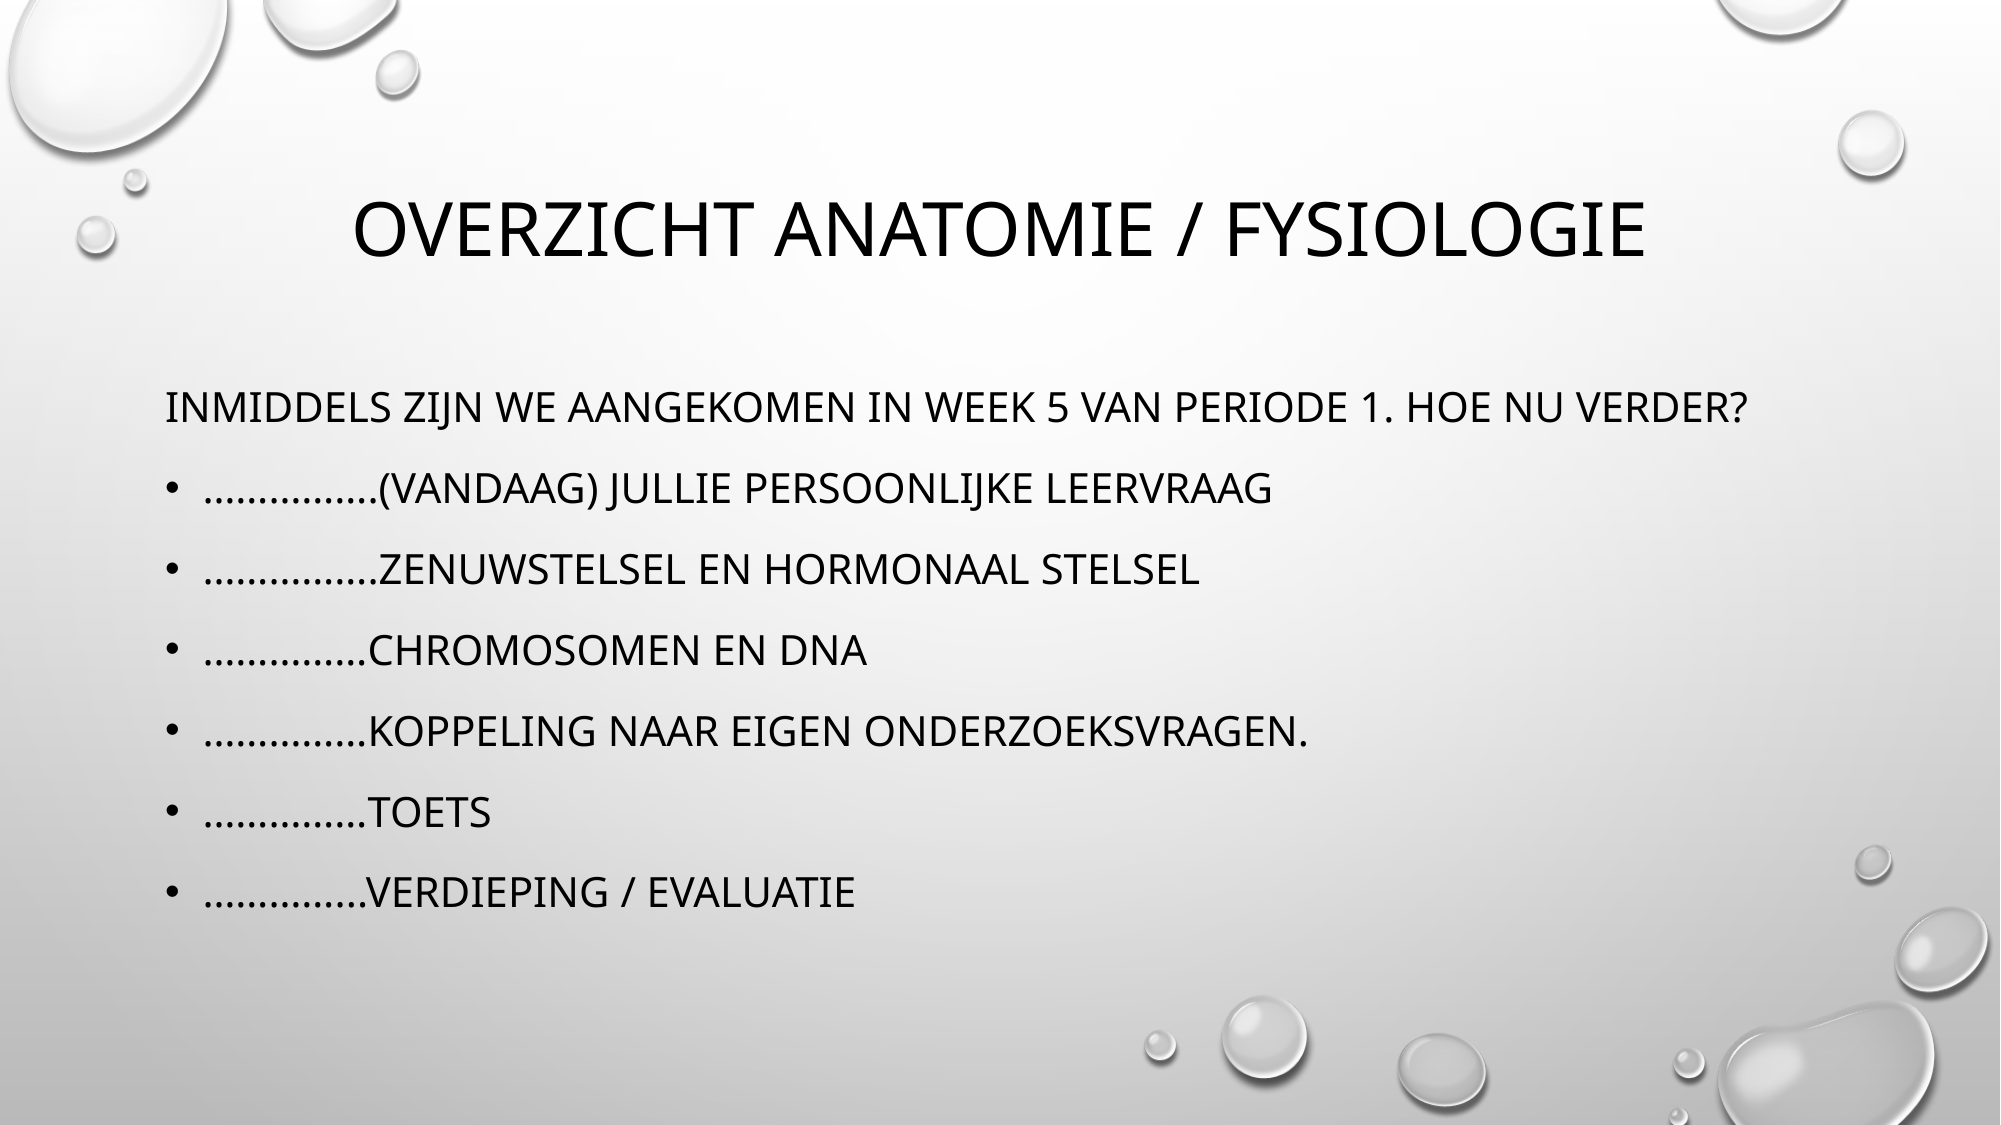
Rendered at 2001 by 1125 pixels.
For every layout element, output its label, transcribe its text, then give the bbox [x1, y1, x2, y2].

list Inmiddels zijn we aangekomen in week 5 van periode 1. Hoe nu verder? …………….(Vandaag) jullie persoonlijke leervraag …………….zenuwstelsel en hormonaal stelsel ……………chromosomen en DNA ……………koppeling naar eigen onderzoeksvragen. ……………toets …………...verdieping / evaluatie [150, 363, 1851, 1066]
title Overzicht anatomie / fysiologie [149, 101, 1851, 364]
picture [0, 0, 2000, 1125]
